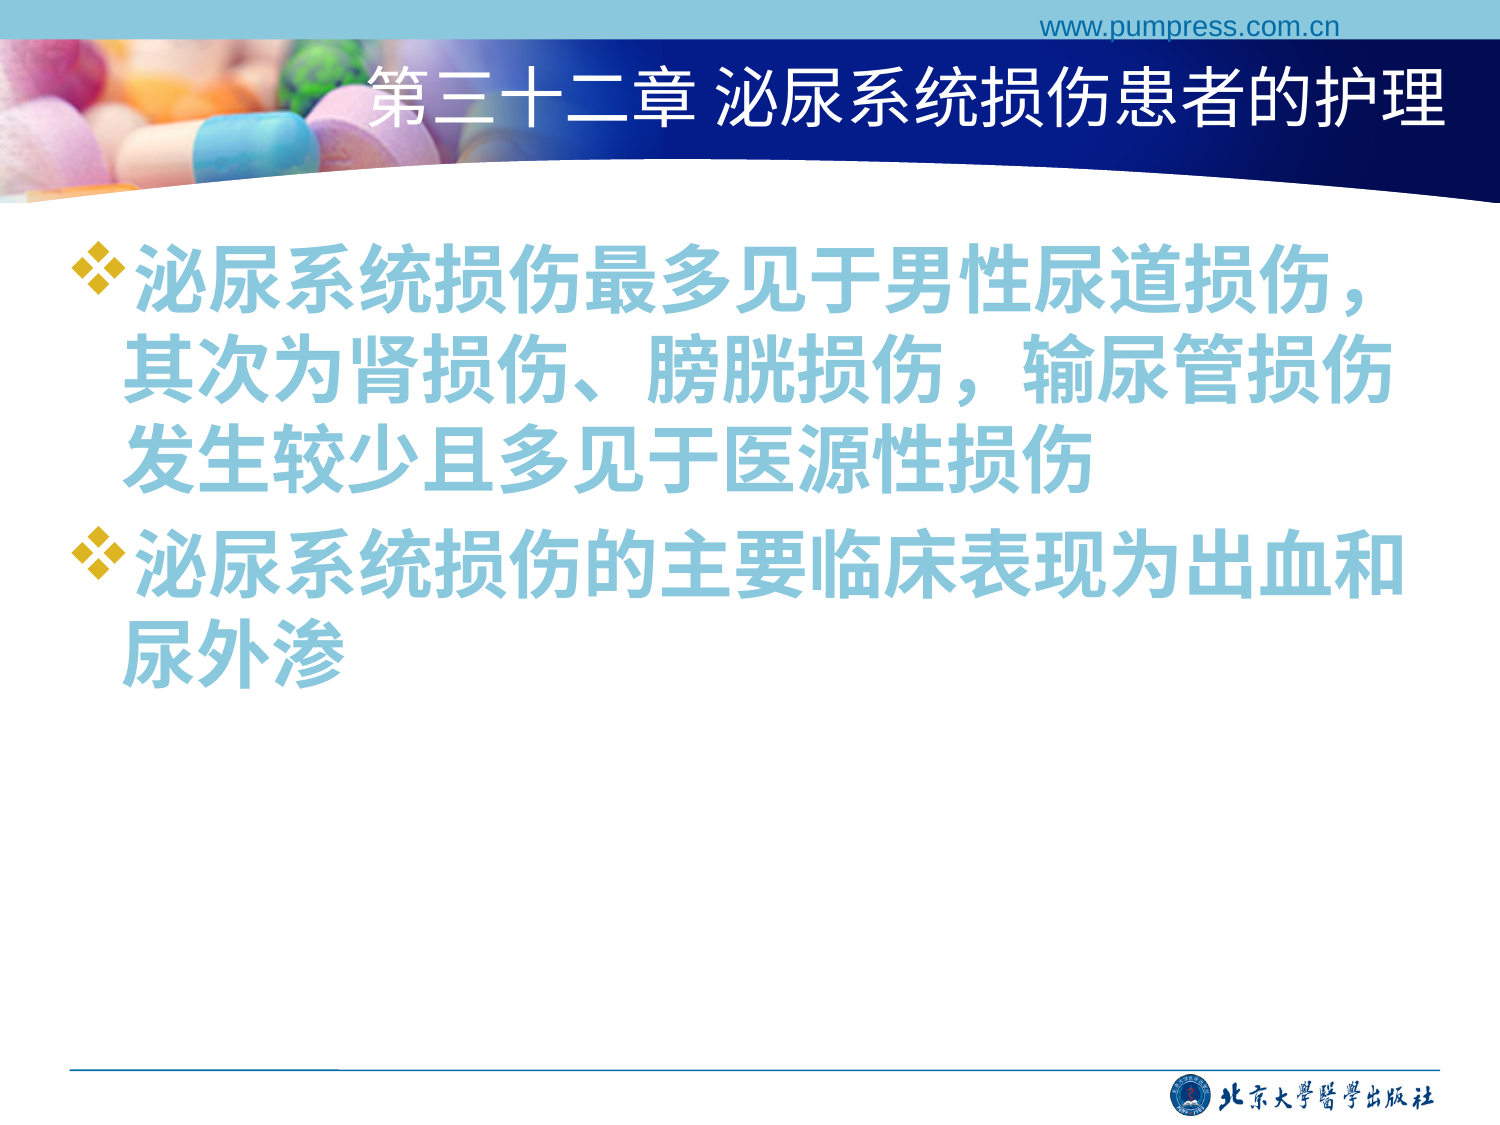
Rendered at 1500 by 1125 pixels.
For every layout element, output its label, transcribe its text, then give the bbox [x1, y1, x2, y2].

title 第三十二章 泌尿系统损伤患者的护理 [137, 49, 1463, 143]
picture [1170, 1074, 1436, 1118]
picture [0, 40, 1500, 203]
slide_number www.pumpress.com.cn [1025, 0, 1463, 38]
list 泌尿系统损伤最多见于男性尿道损伤，其次为肾损伤、膀胱损伤，输尿管损伤发生较少且多见于医源性损伤 泌尿系统损伤的主要临床表现为出血和尿外渗 [49, 224, 1463, 1026]
